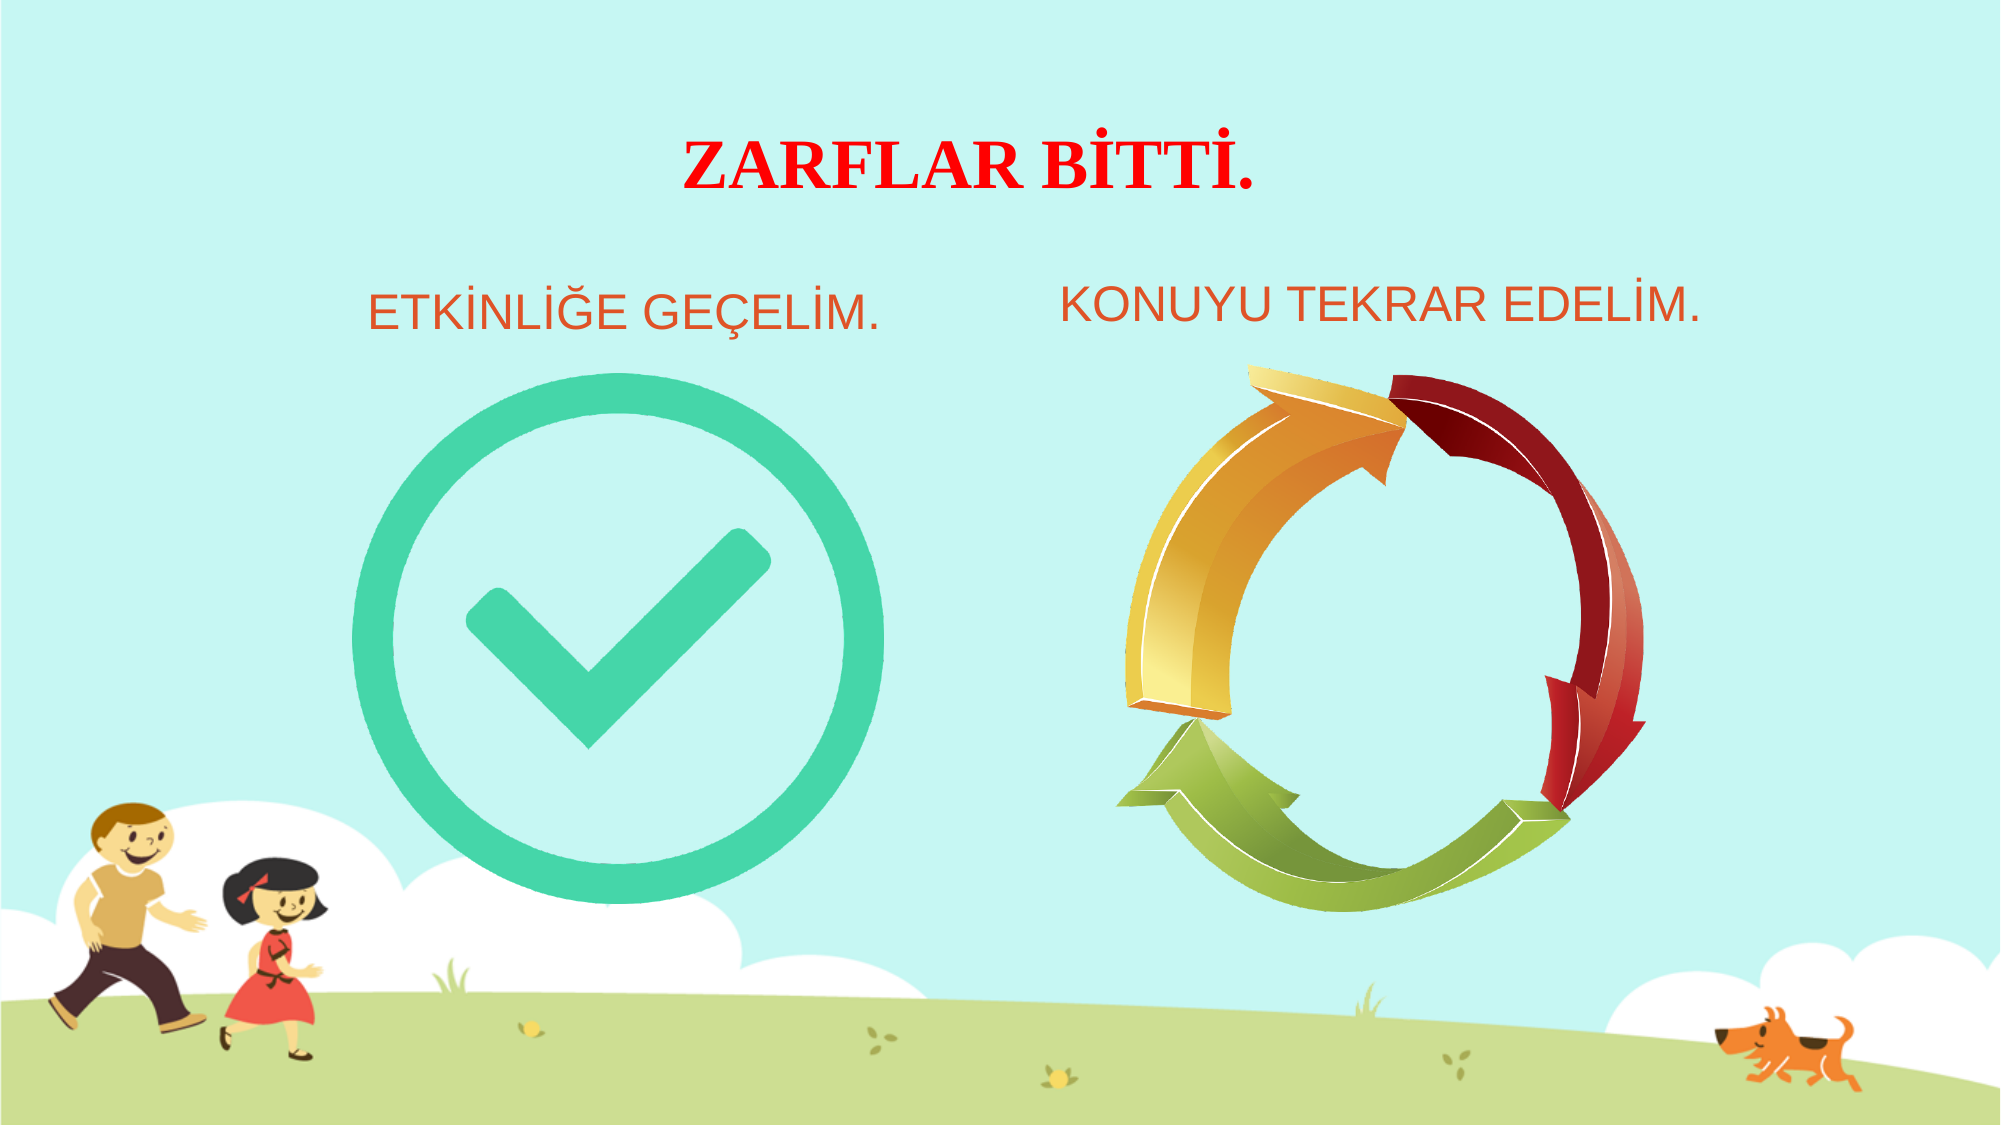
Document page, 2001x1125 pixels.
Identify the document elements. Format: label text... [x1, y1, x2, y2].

title ZARFLAR BİTTİ. [666, 13, 1345, 211]
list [1115, 364, 1646, 912]
list KONUYU TEKRAR EDELİM. [1005, 237, 1756, 374]
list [352, 373, 884, 904]
list ETKİNLİĞE GEÇELİM. [249, 245, 1000, 381]
picture [0, 0, 2001, 1125]
